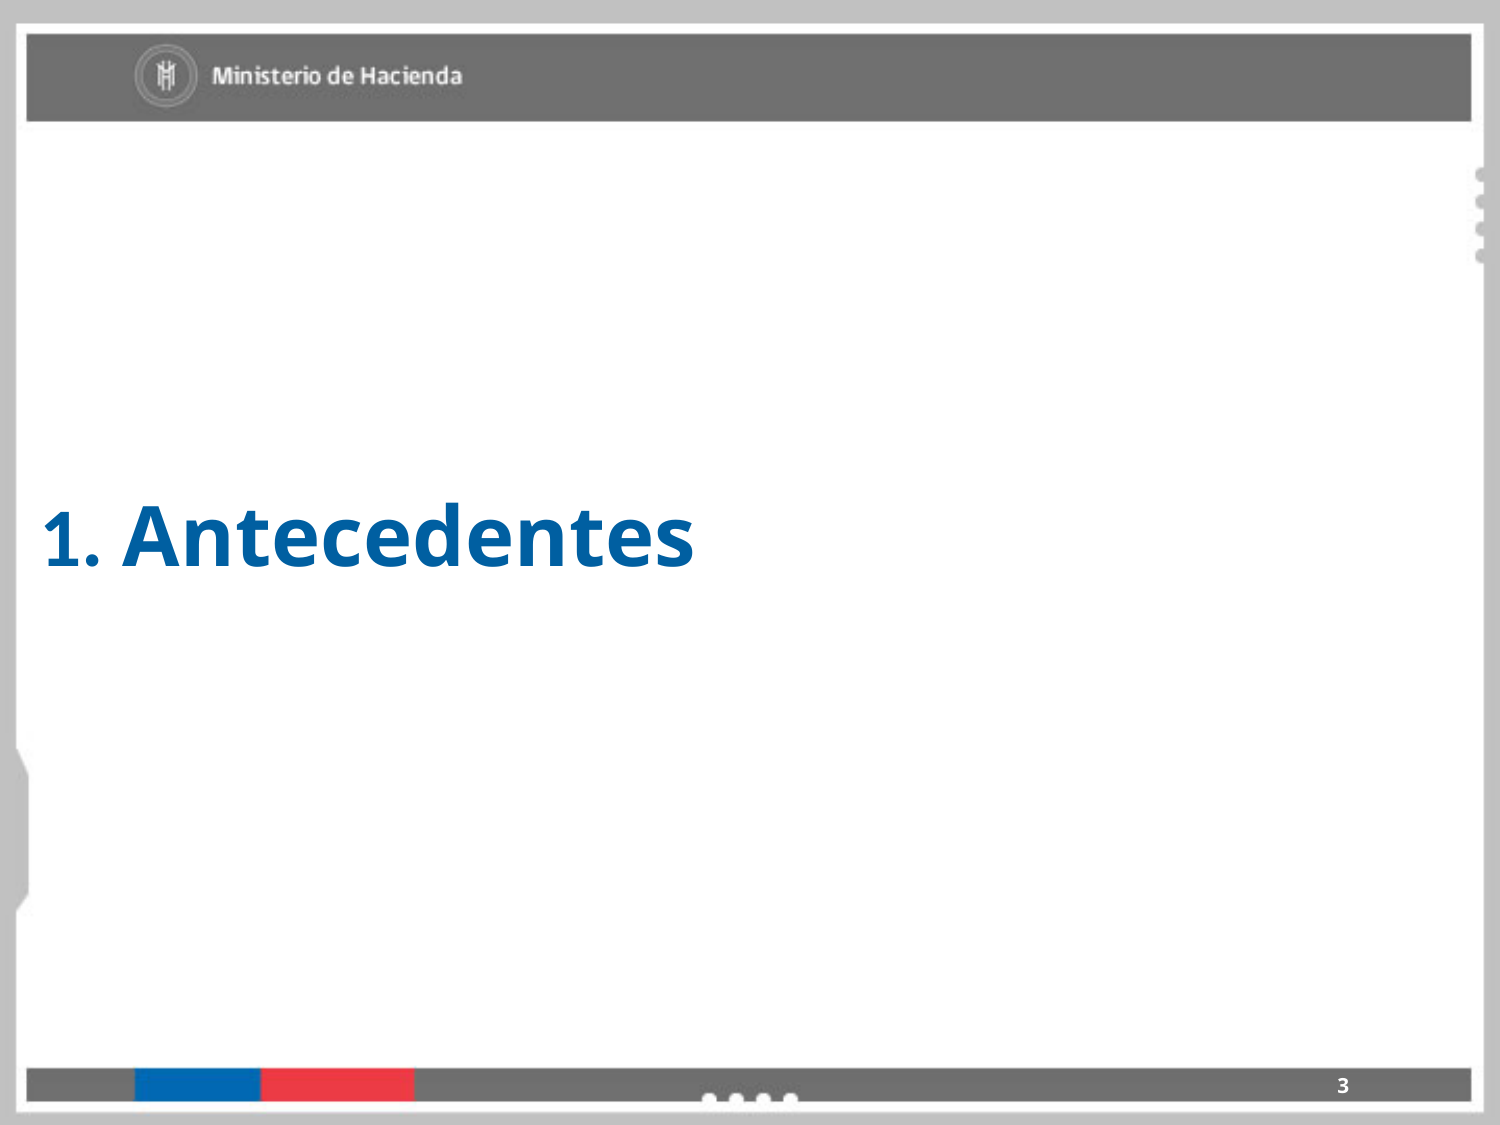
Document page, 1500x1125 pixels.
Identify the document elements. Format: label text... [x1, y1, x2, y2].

slide_number 3 [1014, 1070, 1365, 1103]
list 1. Antecedentes [24, 242, 1367, 985]
picture [0, 0, 1500, 1125]
